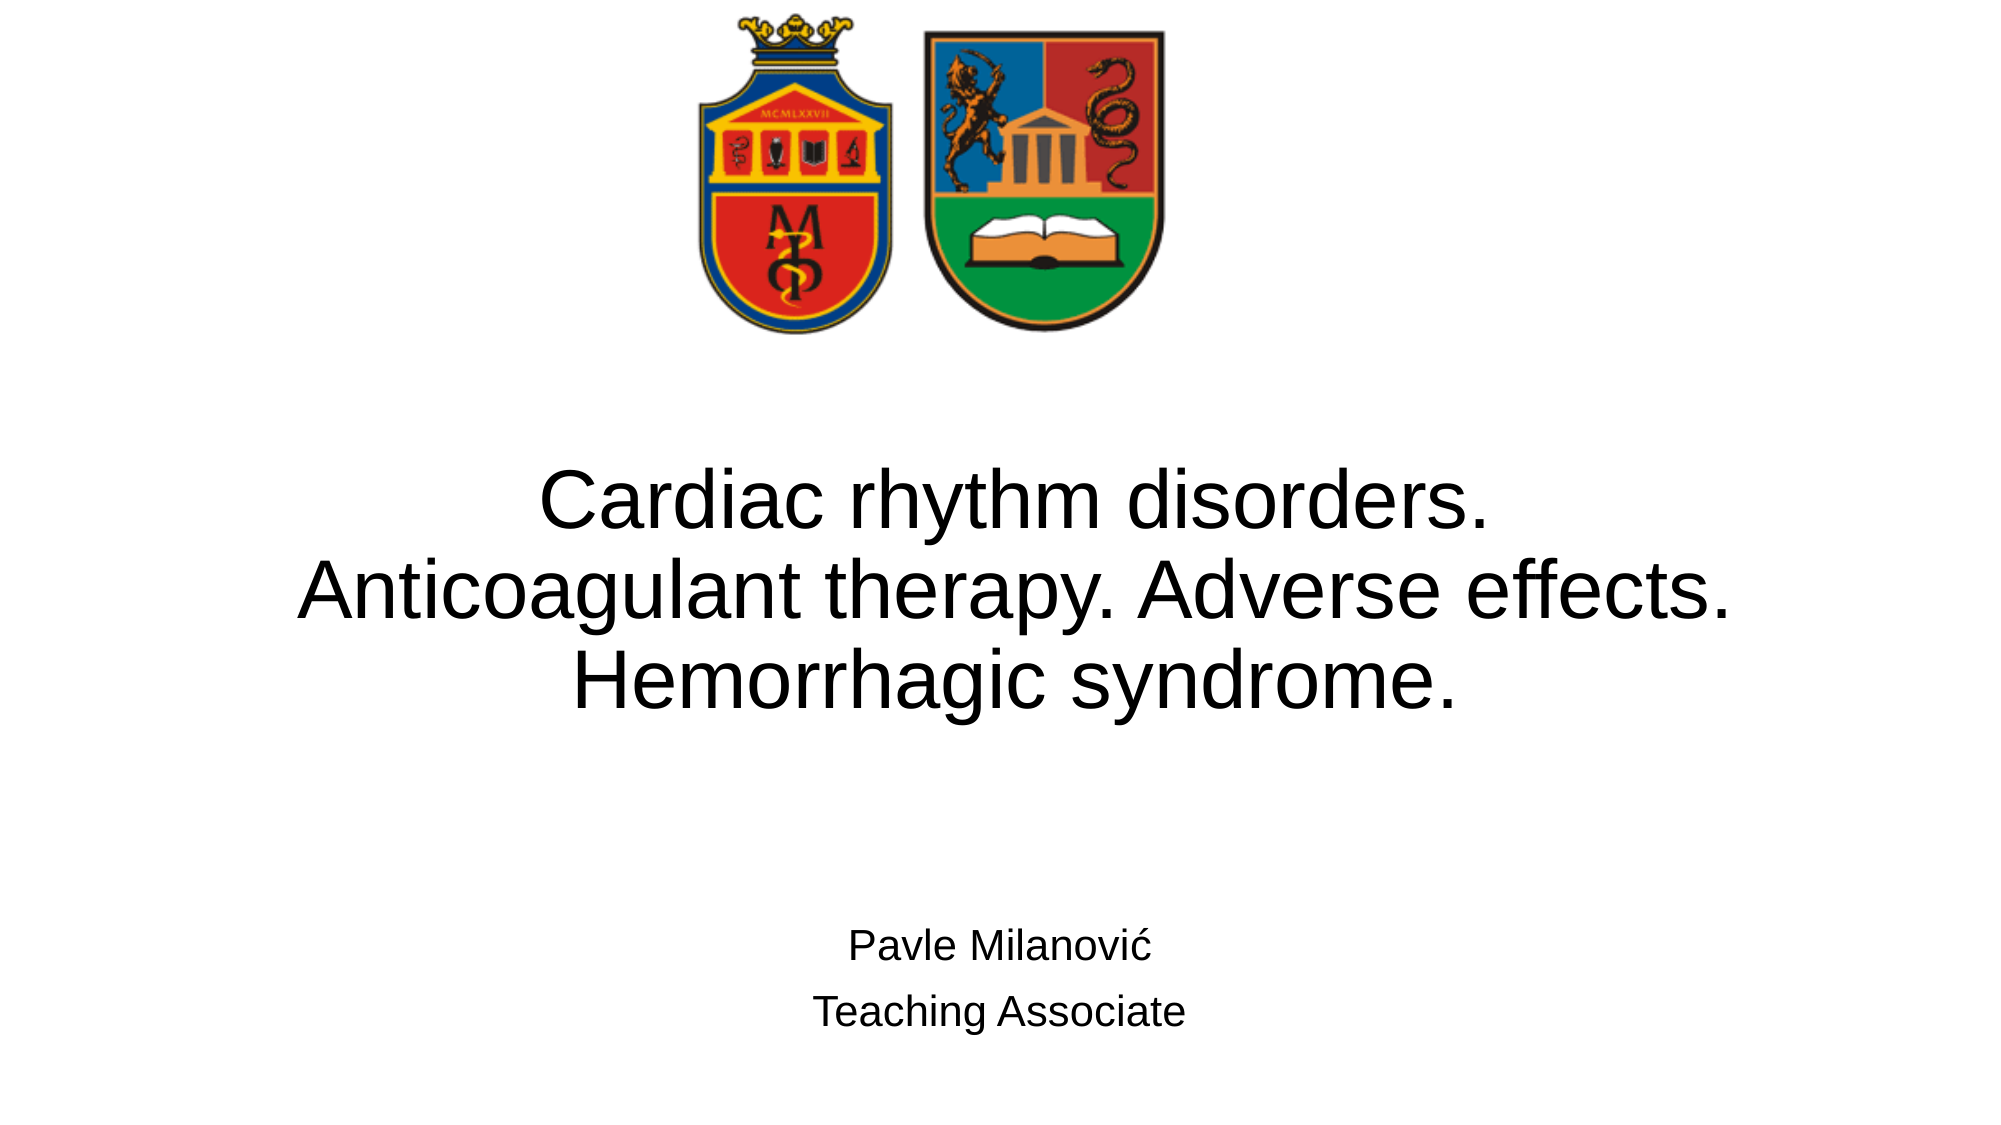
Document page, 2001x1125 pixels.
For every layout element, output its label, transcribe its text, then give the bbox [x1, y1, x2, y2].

title Cardiac rhythm disorders. Anticoagulant therapy. Adverse effects. Hemorrhagic syndrome. [265, 342, 1766, 735]
subtitle Pavle Milanović Teaching Associate [249, 773, 1750, 1046]
picture [677, 0, 1182, 348]
